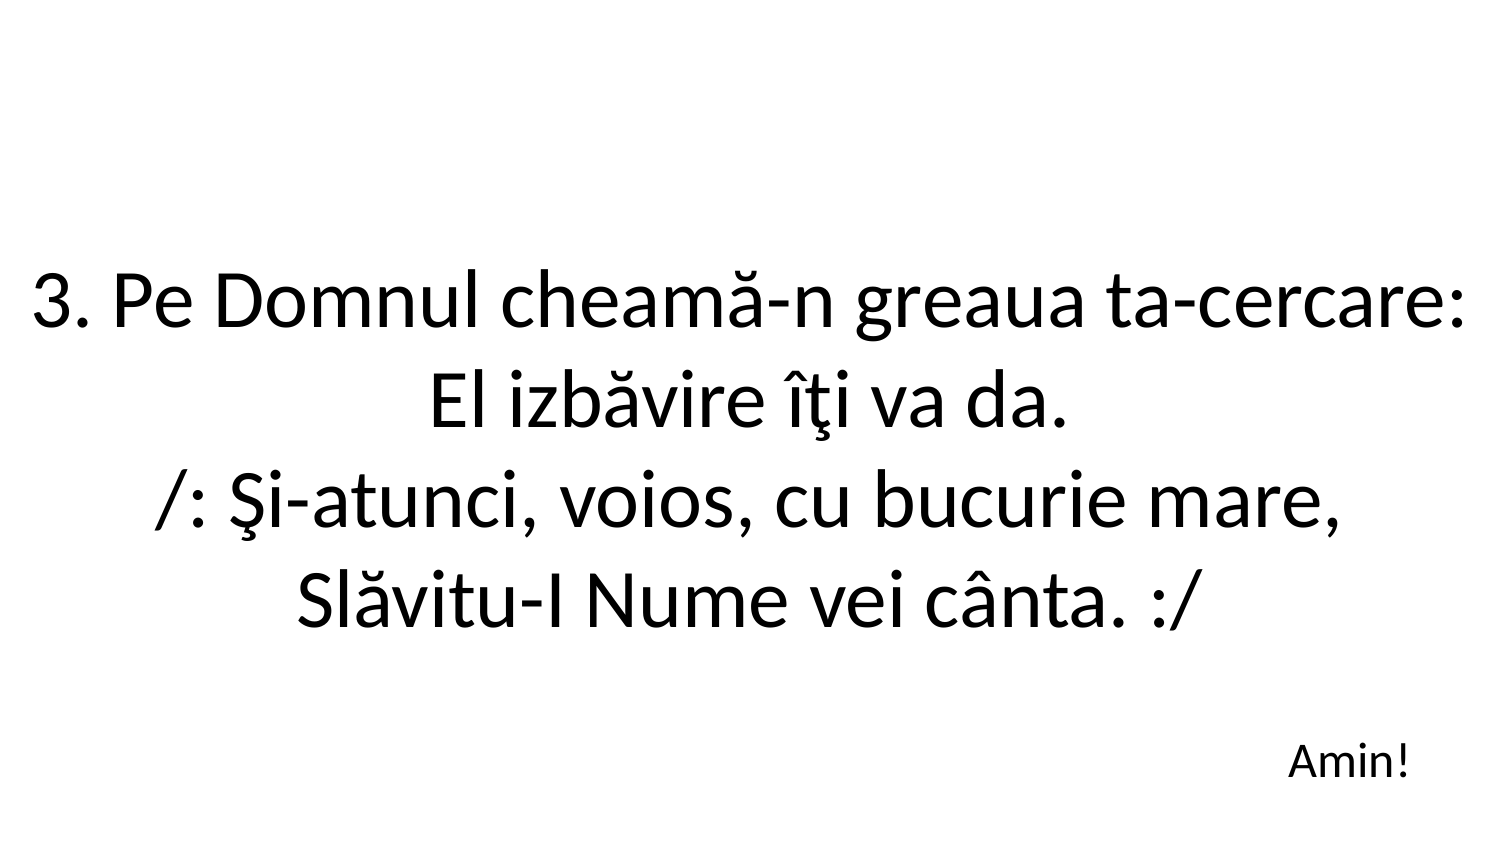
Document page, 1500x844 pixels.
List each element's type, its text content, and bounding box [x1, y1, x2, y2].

text_box 3. Pe Domnul cheamă-n greaua ta-cercare: El izbăvire îţi va da. /: Şi-atunci, voios, cu bucurie mare, Slăvitu-I Nume vei cânta. :/ [15, 192, 1485, 652]
text_box Amin! [1273, 674, 1427, 795]
